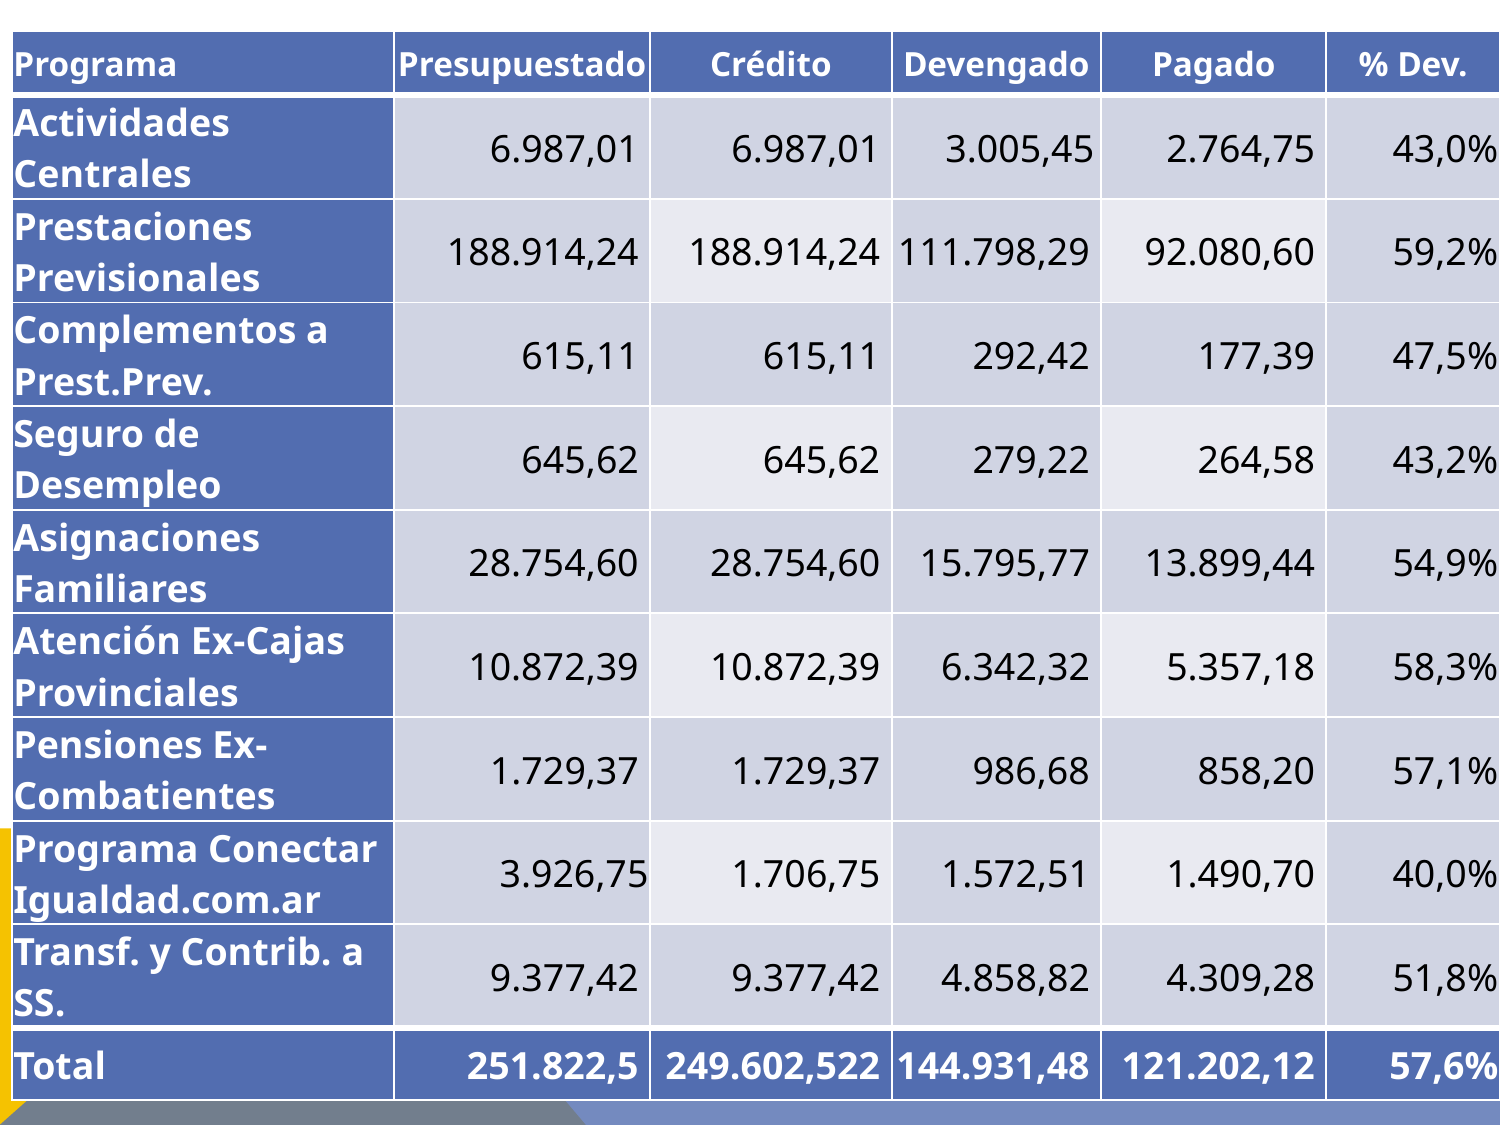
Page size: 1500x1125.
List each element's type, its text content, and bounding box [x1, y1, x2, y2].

table_cell 6.987,01 [651, 98, 891, 198]
table_cell Complementos a Prest.Prev. [13, 303, 393, 405]
table_cell 249.602,522 [651, 1031, 891, 1099]
table_cell 57,1% [1327, 718, 1499, 820]
table_cell 1.490,70 [1102, 822, 1325, 923]
table_cell 645,62 [651, 407, 891, 509]
table_cell Seguro de Desempleo [13, 407, 393, 509]
table_cell Prestaciones Previsionales [13, 200, 393, 302]
table_cell 292,42 [893, 303, 1100, 405]
table_cell 986,68 [893, 718, 1100, 820]
table_cell 111.798,29 [893, 200, 1100, 302]
table_cell 10.872,39 [395, 614, 649, 716]
table_cell 9.377,42 [395, 925, 649, 1025]
table_cell 177,39 [1102, 303, 1325, 405]
table_cell 57,6% [1327, 1031, 1499, 1099]
table_cell 615,11 [395, 303, 649, 405]
table_cell 28.754,60 [651, 511, 891, 612]
table_cell 4.309,28 [1102, 925, 1325, 1025]
table_cell 92.080,60 [1102, 200, 1325, 302]
table_cell 6.342,32 [893, 614, 1100, 716]
table_cell 59,2% [1327, 200, 1499, 302]
table_cell 4.858,82 [893, 925, 1100, 1025]
table_cell 1.572,51 [893, 822, 1100, 923]
table_cell 15.795,77 [893, 511, 1100, 612]
table_cell 1.706,75 [651, 822, 891, 923]
table_cell 28.754,60 [395, 511, 649, 612]
table_cell 858,20 [1102, 718, 1325, 820]
table_cell 1.729,37 [395, 718, 649, 820]
table_header % Dev. [1327, 32, 1499, 92]
table_cell 1.729,37 [651, 718, 891, 820]
table_cell 13.899,44 [1102, 511, 1325, 612]
table_cell 51,8% [1327, 925, 1499, 1025]
table_cell 40,0% [1327, 822, 1499, 923]
table_cell 3.926,75 [395, 822, 649, 923]
table_cell 188.914,24 [651, 200, 891, 302]
table_header Devengado [893, 32, 1100, 92]
table_cell 54,9% [1327, 511, 1499, 612]
table_cell 43,0% [1327, 98, 1499, 198]
table_header Programa [13, 32, 393, 92]
table_cell Total [13, 1031, 393, 1099]
table_cell 6.987,01 [395, 98, 649, 198]
table_cell Actividades Centrales [13, 98, 393, 198]
table_cell 188.914,24 [395, 200, 649, 302]
table_cell 144.931,48 [893, 1031, 1100, 1099]
table_cell Transf. y Contrib. a SS. [13, 925, 393, 1025]
table_cell 2.764,75 [1102, 98, 1325, 198]
table_cell 121.202,12 [1102, 1031, 1325, 1099]
table_cell Programa Conectar Igualdad.com.ar [13, 822, 393, 923]
table_cell 645,62 [395, 407, 649, 509]
table_cell 43,2% [1327, 407, 1499, 509]
table_cell Pensiones Ex-Combatientes [13, 718, 393, 820]
table_cell 279,22 [893, 407, 1100, 509]
table_cell 3.005,45 [893, 98, 1100, 198]
table_cell 251.822,5 [395, 1031, 649, 1099]
table_header Pagado [1102, 32, 1325, 92]
table_cell 5.357,18 [1102, 614, 1325, 716]
table_cell Atención Ex-Cajas Provinciales [13, 614, 393, 716]
table_cell 47,5% [1327, 303, 1499, 405]
table_cell Asignaciones Familiares [13, 511, 393, 612]
table_cell 615,11 [651, 303, 891, 405]
table_cell 58,3% [1327, 614, 1499, 716]
table_header Presupuestado [395, 32, 649, 92]
table_cell 10.872,39 [651, 614, 891, 716]
table_cell 264,58 [1102, 407, 1325, 509]
table_header Crédito [651, 32, 891, 92]
table_cell 9.377,42 [651, 925, 891, 1025]
